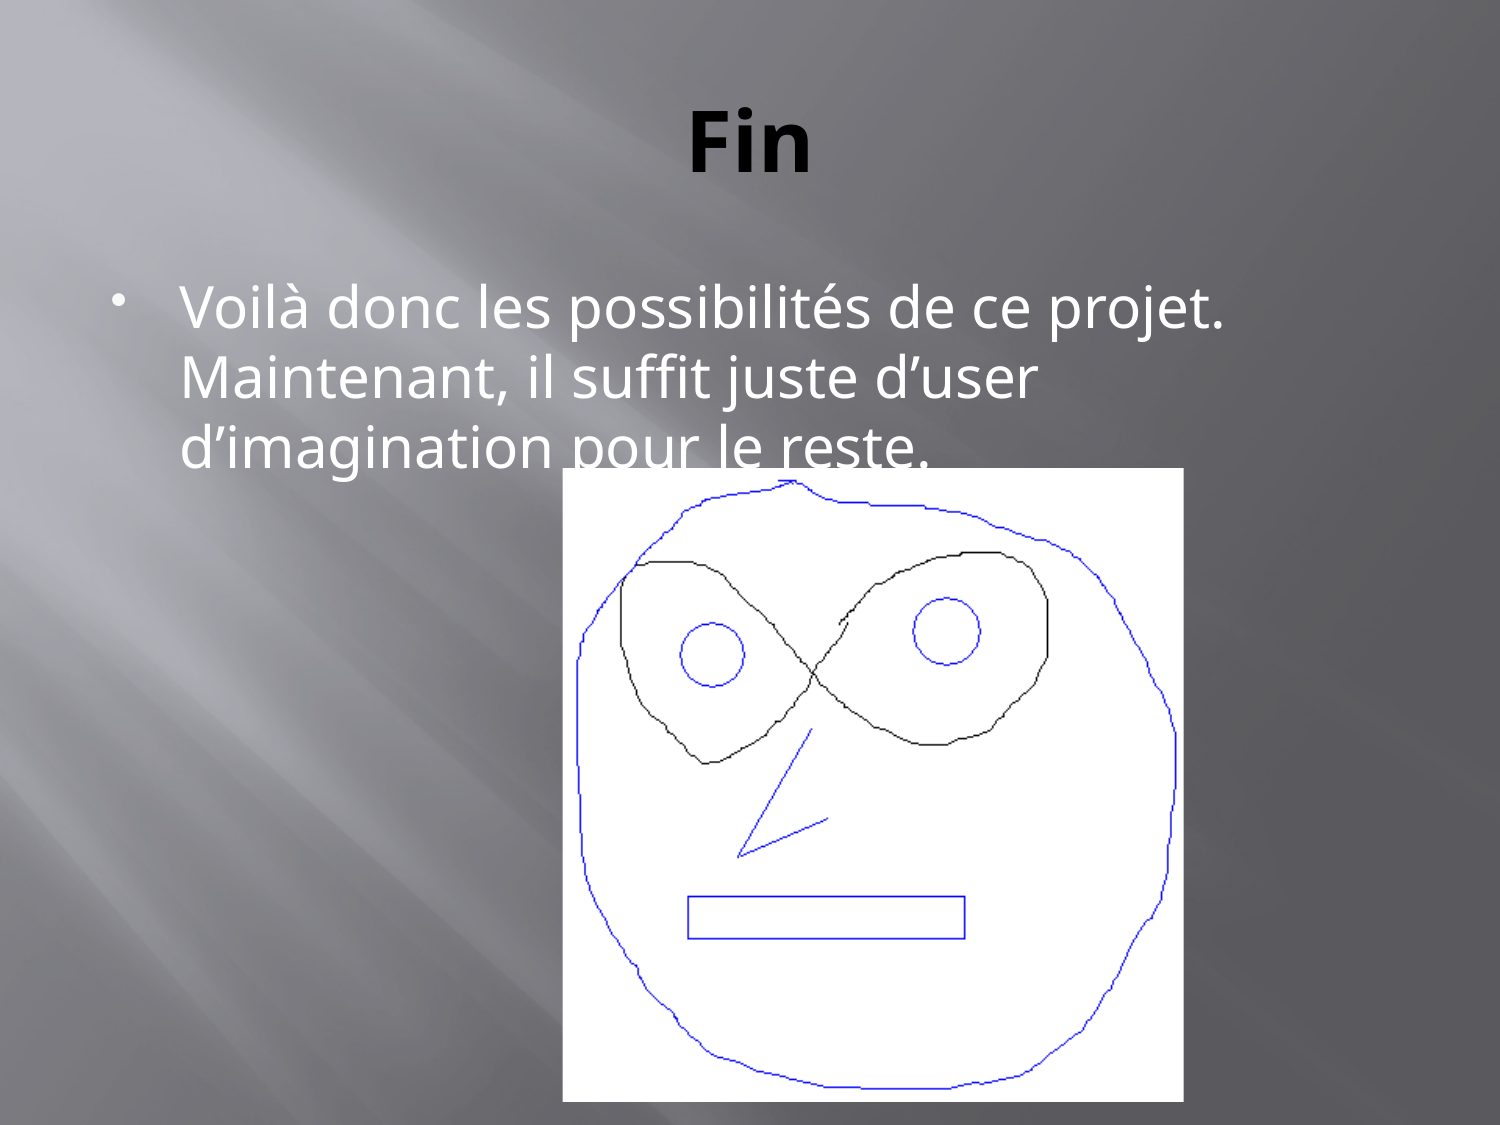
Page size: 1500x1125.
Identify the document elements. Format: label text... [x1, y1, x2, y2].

list Voilà donc les possibilités de ce projet. Maintenant, il suffit juste d’user d’imagination pour le reste. [75, 262, 1425, 1035]
title Fin [75, 45, 1425, 233]
picture [562, 468, 1184, 1102]
